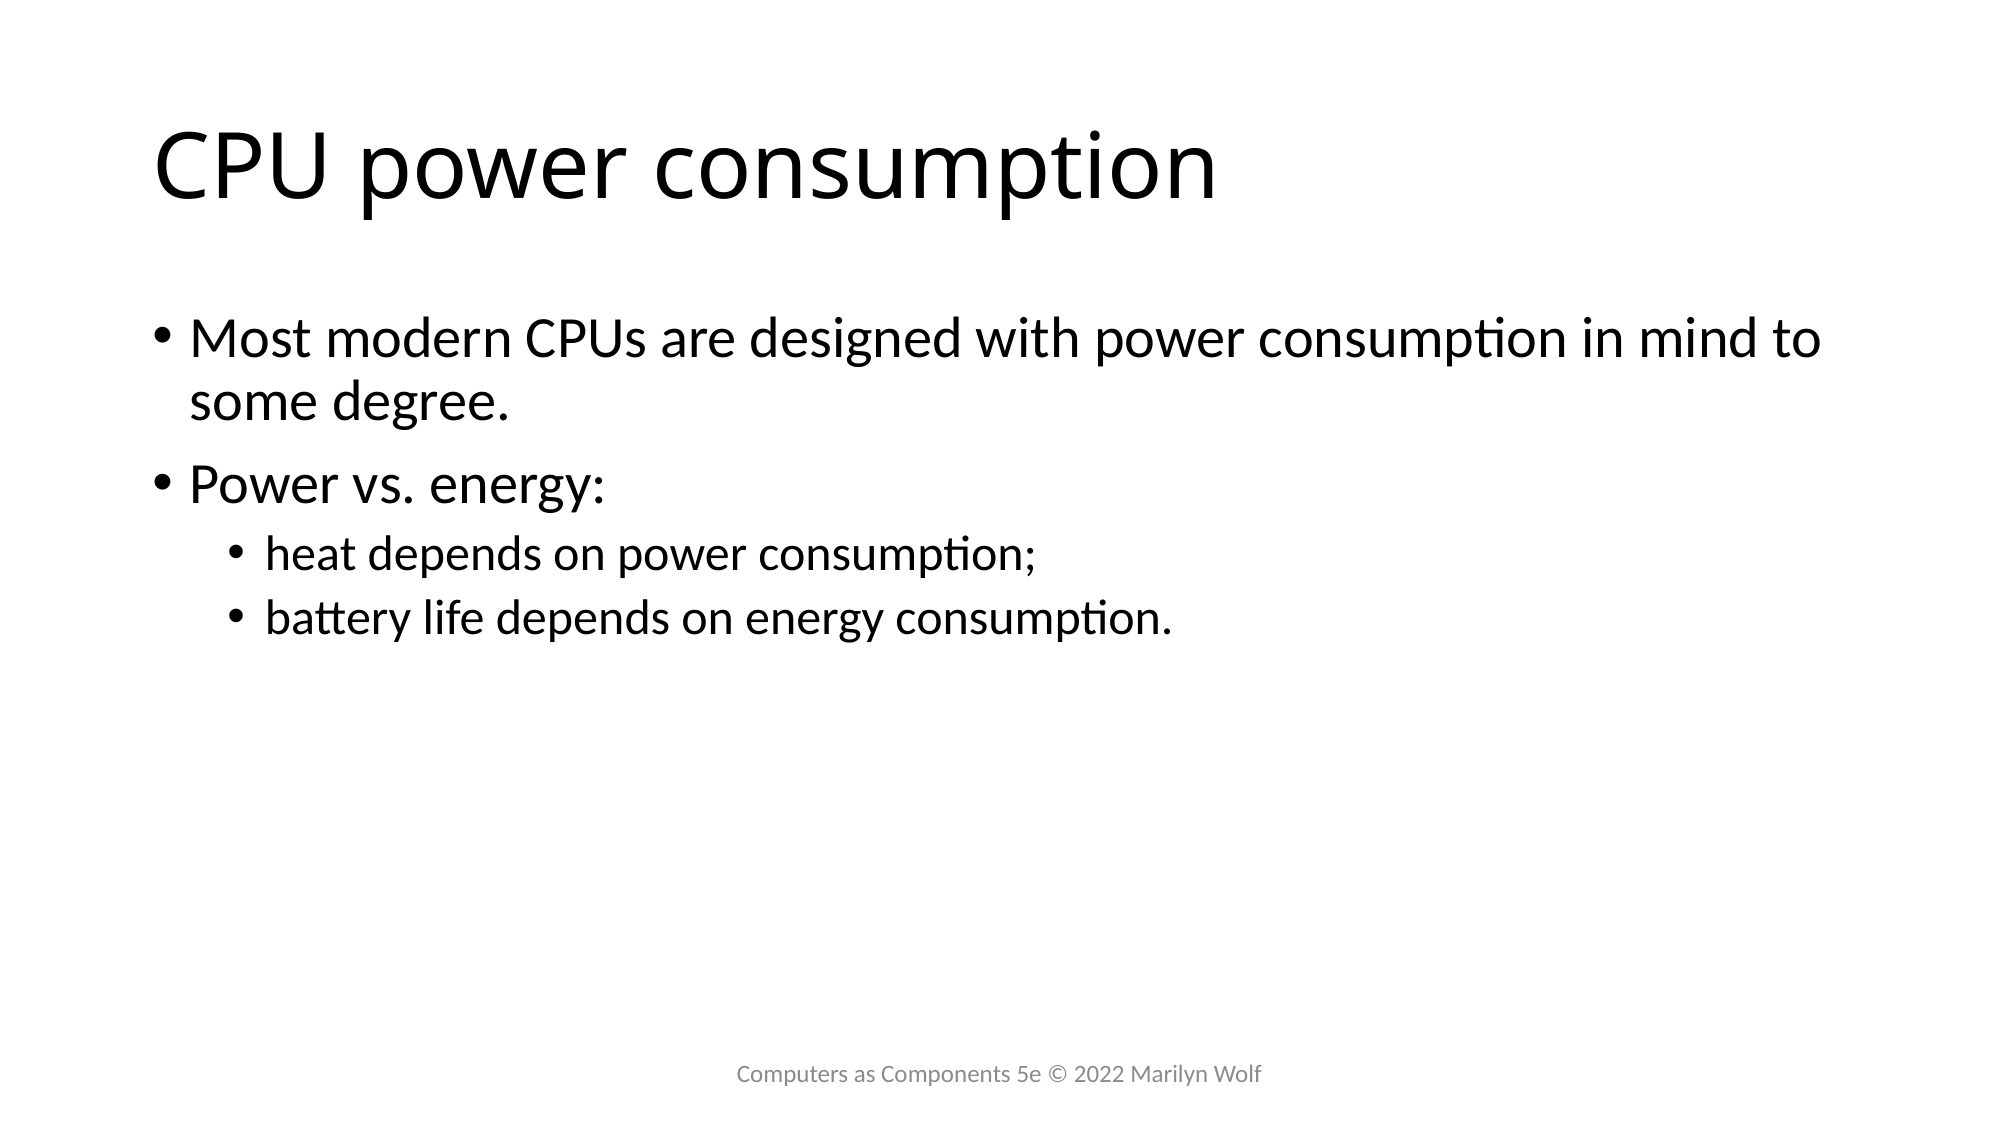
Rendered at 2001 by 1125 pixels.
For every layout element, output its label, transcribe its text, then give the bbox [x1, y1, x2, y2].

title CPU power consumption [137, 59, 1863, 278]
footer Computers as Components 5e © 2022 Marilyn Wolf [662, 1042, 1338, 1103]
list Most modern CPUs are designed with power consumption in mind to some degree. Power vs. energy: heat depends on power consumption; battery life depends on energy consumption. [137, 299, 1863, 1014]
